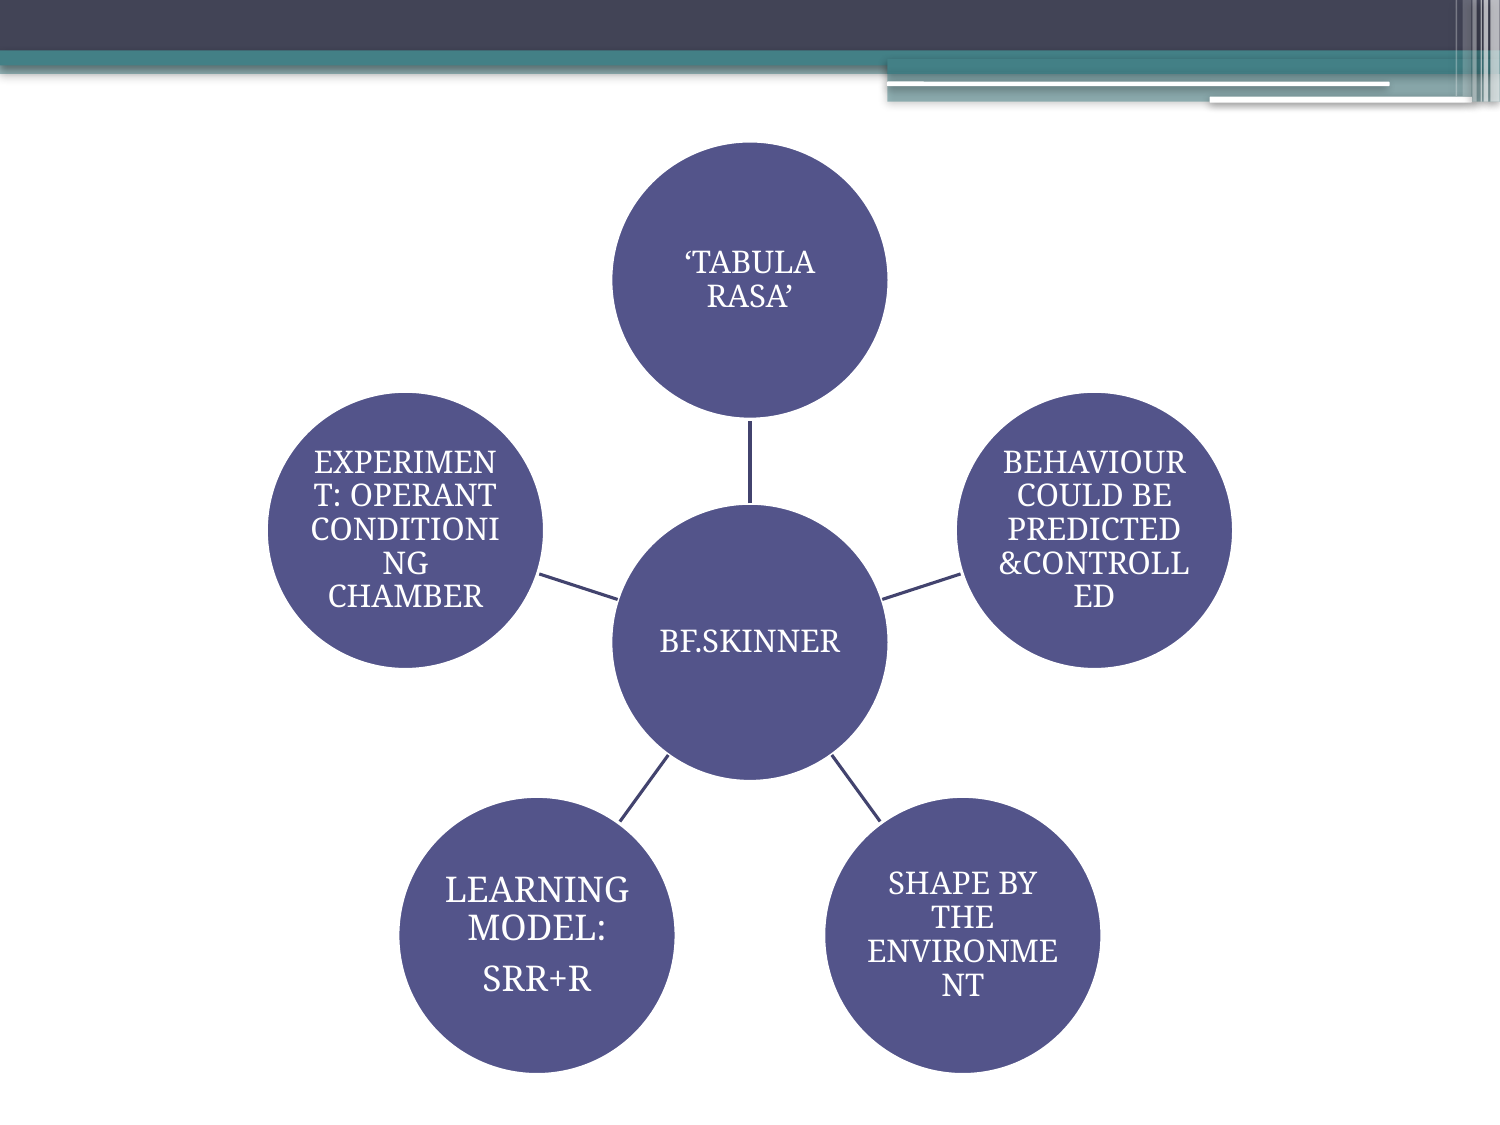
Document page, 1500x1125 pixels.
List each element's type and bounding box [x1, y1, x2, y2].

list [74, 136, 1426, 1079]
